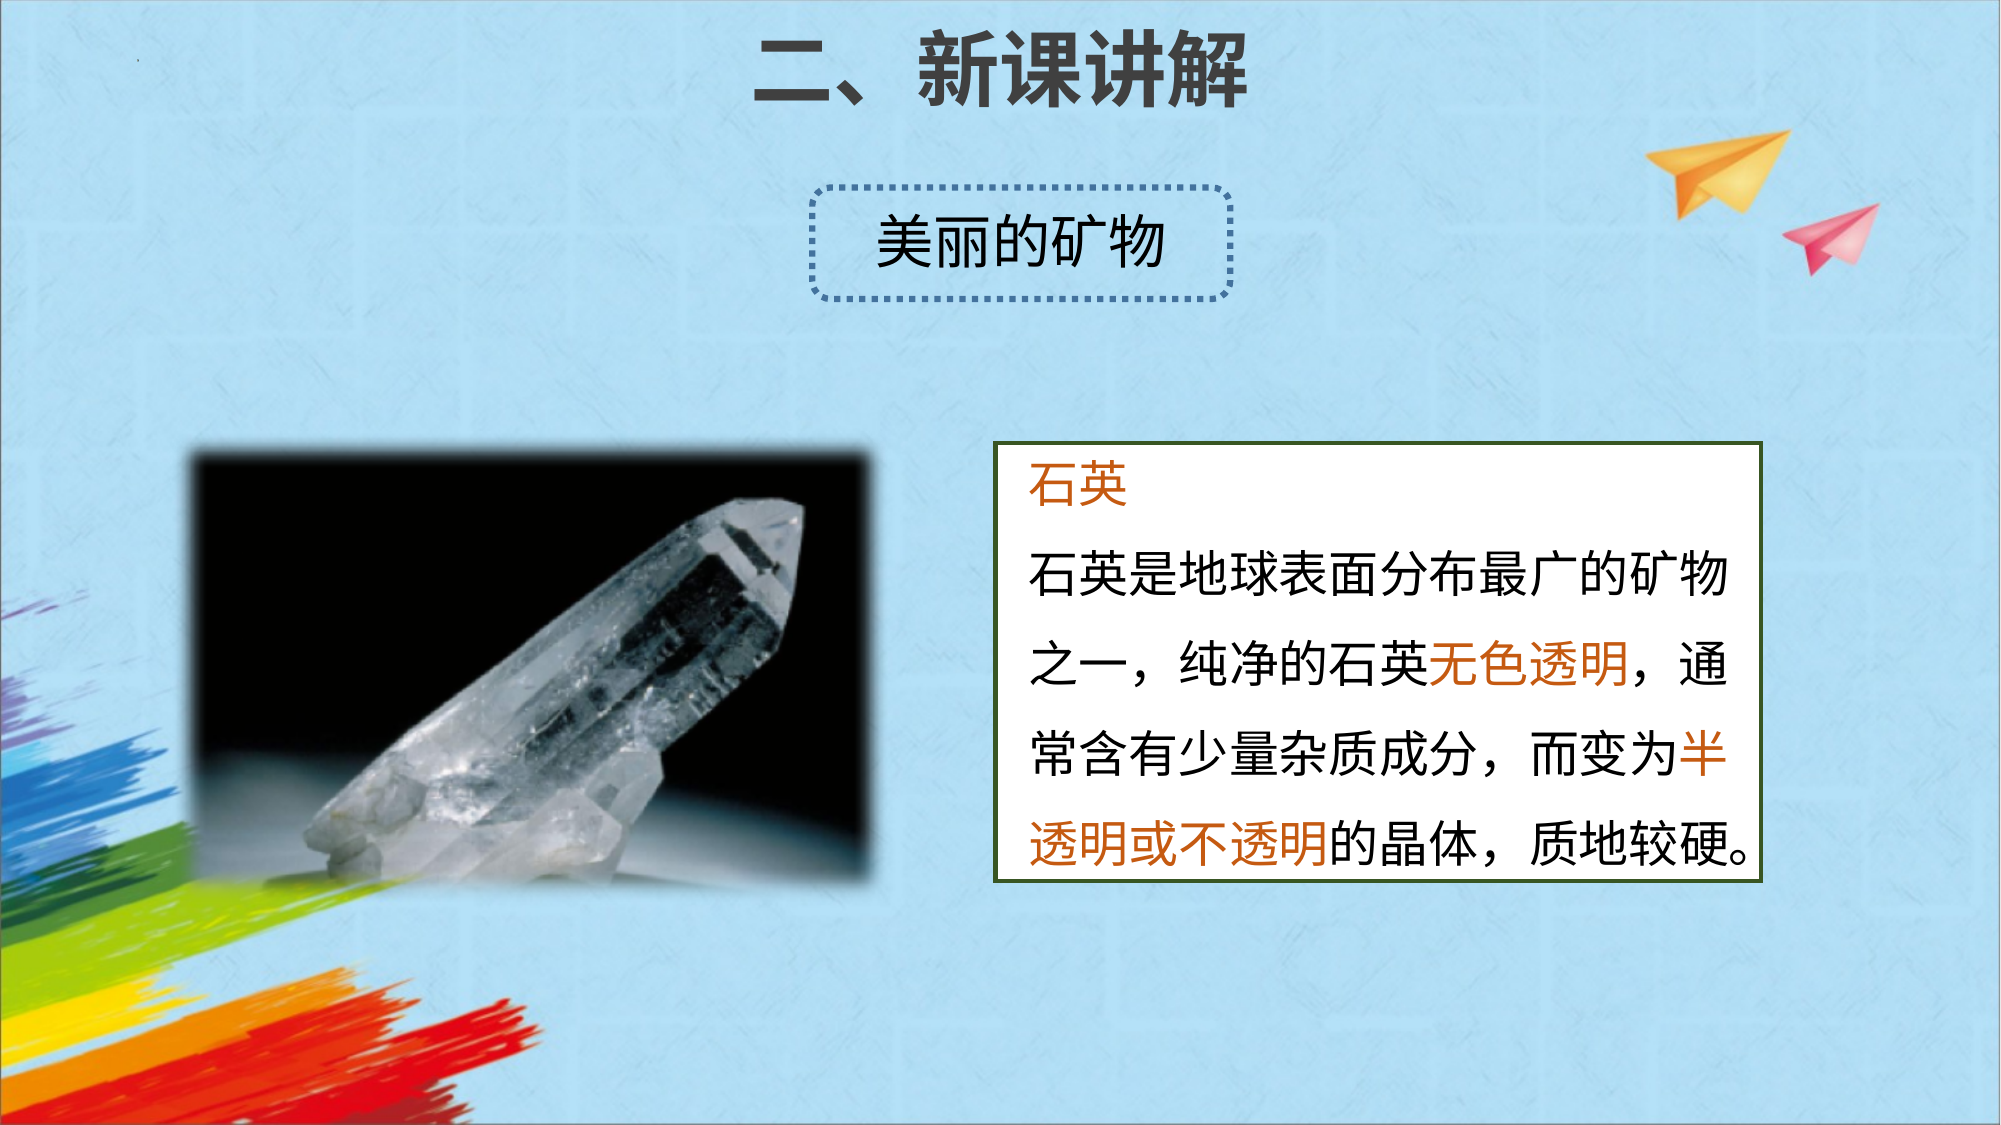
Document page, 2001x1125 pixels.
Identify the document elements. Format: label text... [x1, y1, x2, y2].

title 二、新课讲解 [137, 0, 1863, 135]
picture [0, 0, 2001, 1125]
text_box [995, 442, 1762, 945]
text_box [812, 187, 1231, 300]
